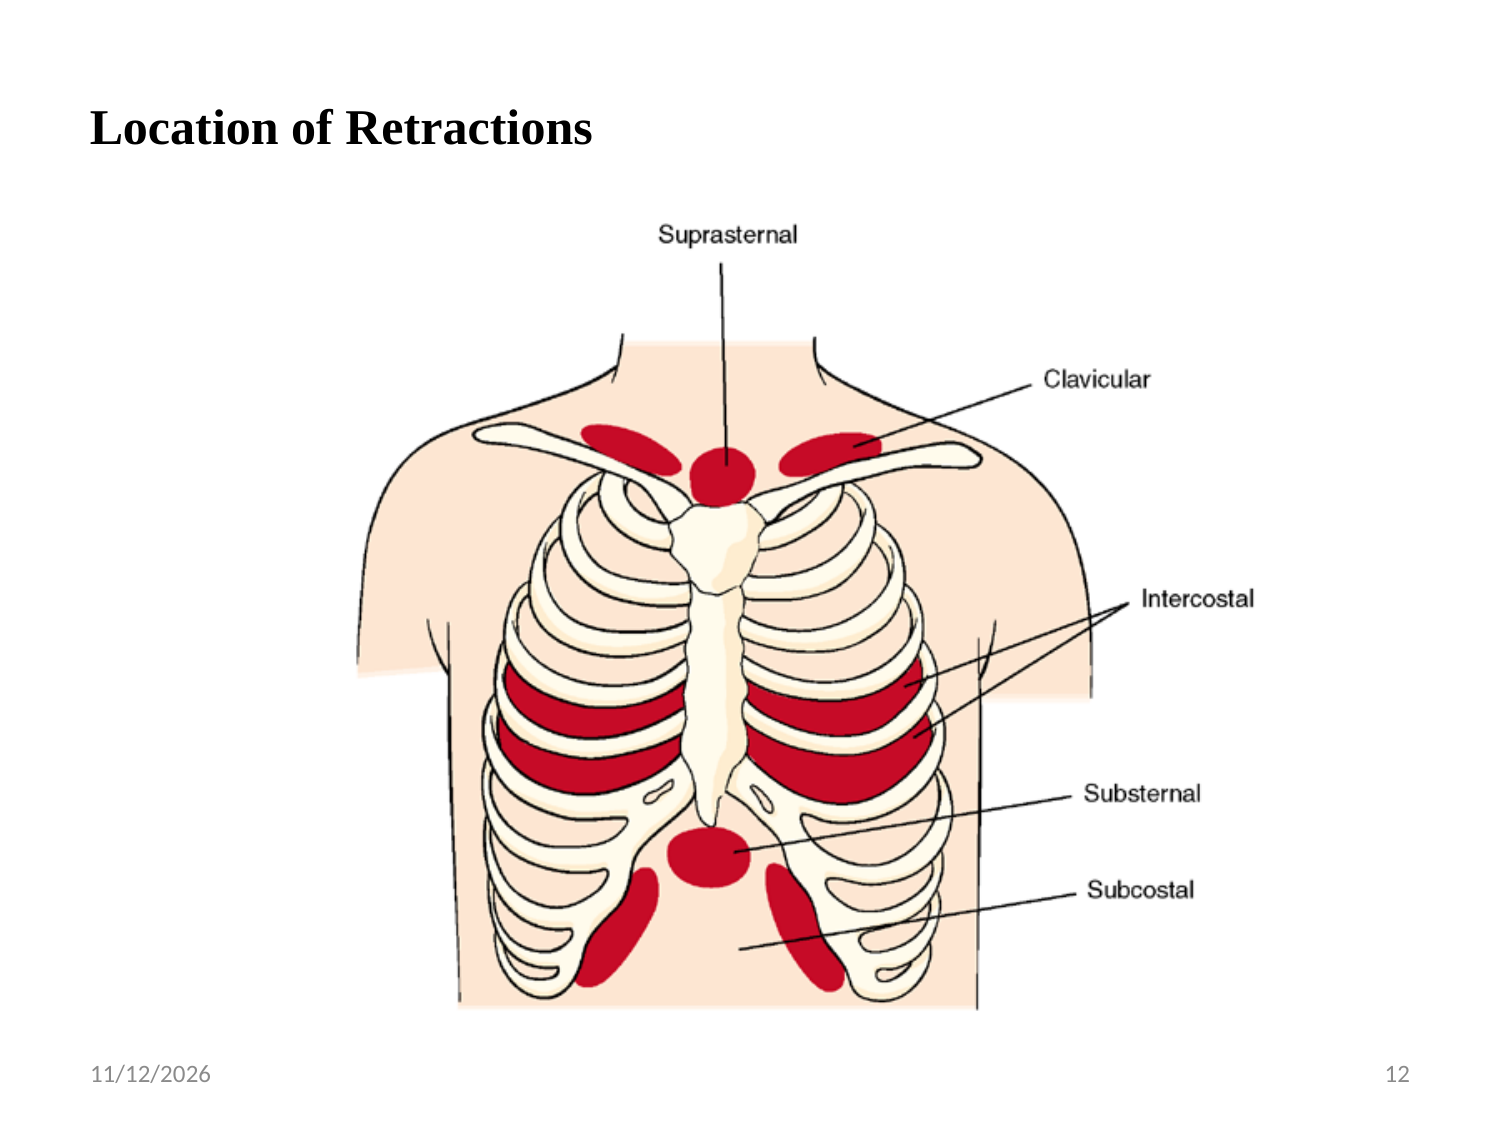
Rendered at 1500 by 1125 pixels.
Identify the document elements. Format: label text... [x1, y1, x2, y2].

picture [299, 187, 1301, 1057]
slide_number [75, 1042, 425, 1103]
slide_number 12 [1074, 1042, 1425, 1103]
text_box Location of Retractions [74, 87, 688, 163]
